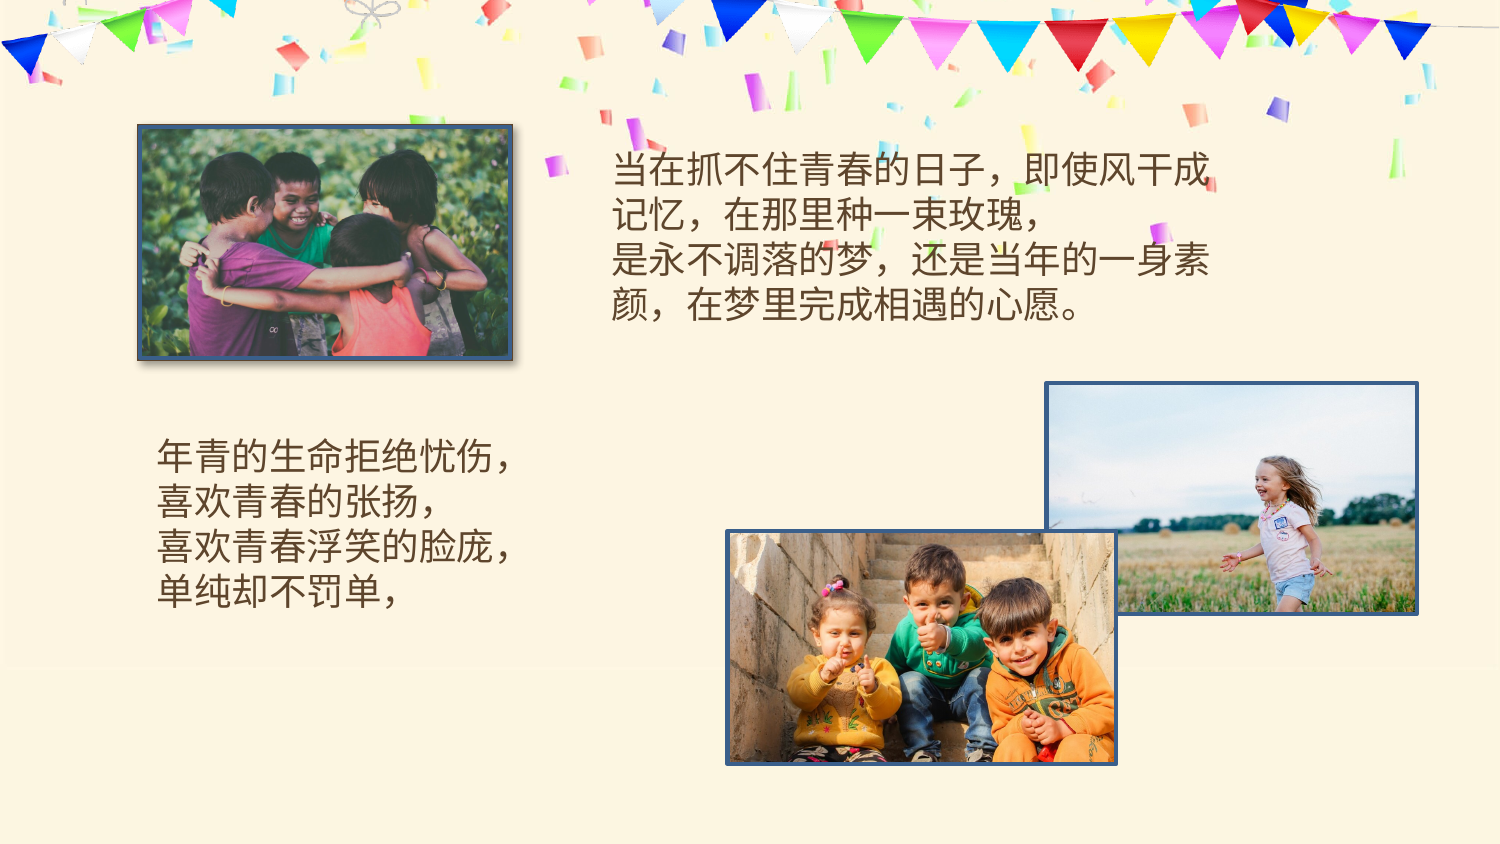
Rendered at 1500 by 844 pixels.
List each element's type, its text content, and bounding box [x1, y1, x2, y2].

picture [0, 0, 1500, 670]
text_box 年青的生命拒绝忧伤， 喜欢青春的张扬， 喜欢青春浮笑的脸庞， 单纯却不罚单， [142, 425, 547, 621]
text_box [1044, 381, 1419, 616]
text_box 当在抓不住青春的日子，即使风干成记忆，在那里种一束玫瑰， 是永不调落的梦，还是当年的一身素颜，在梦里完成相遇的心愿。 [596, 138, 1238, 334]
text_box [725, 529, 1118, 766]
